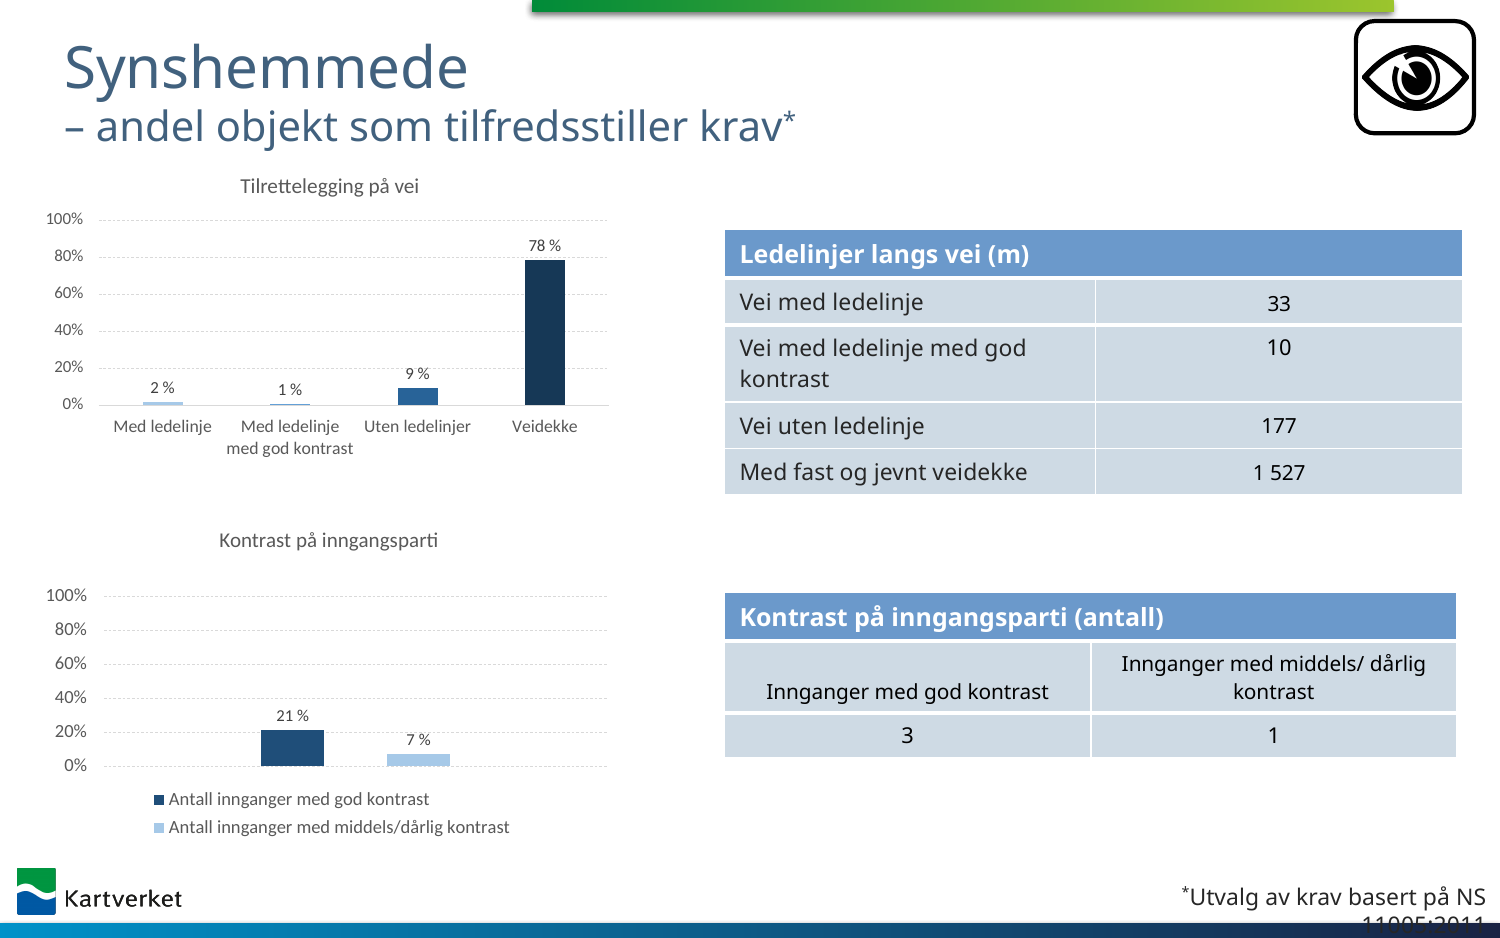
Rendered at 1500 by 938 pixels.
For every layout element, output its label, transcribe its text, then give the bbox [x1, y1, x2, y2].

table_cell Innganger med middels/ dårlig kontrast [1092, 643, 1456, 711]
table_cell Innganger med god kontrast [725, 643, 1090, 711]
table_cell 3 [725, 715, 1090, 757]
table_cell Vei med ledelinje med god kontrast [725, 327, 1095, 401]
table_header Kontrast på inngangsparti (antall) [725, 593, 1456, 639]
table_cell 1 527 [1096, 449, 1462, 494]
text_box *Utvalg av krav basert på NS 11005:2011 [1068, 873, 1500, 938]
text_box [1355, 20, 1475, 134]
table_cell Vei uten ledelinje [725, 403, 1095, 448]
table_cell Vei med ledelinje [725, 280, 1095, 323]
table_cell Med fast og jevnt veidekke [725, 449, 1095, 494]
table_cell 1 [1092, 715, 1456, 757]
table_cell 177 [1096, 403, 1462, 448]
table_cell 10 [1096, 327, 1462, 401]
picture [41, 166, 619, 492]
text_box Synshemmede – andel objekt som tilfredsstiller krav* [49, 24, 1431, 158]
picture [41, 520, 617, 846]
table_cell 33 [1096, 280, 1462, 323]
table_header Ledelinjer langs vei (m) [725, 230, 1462, 276]
